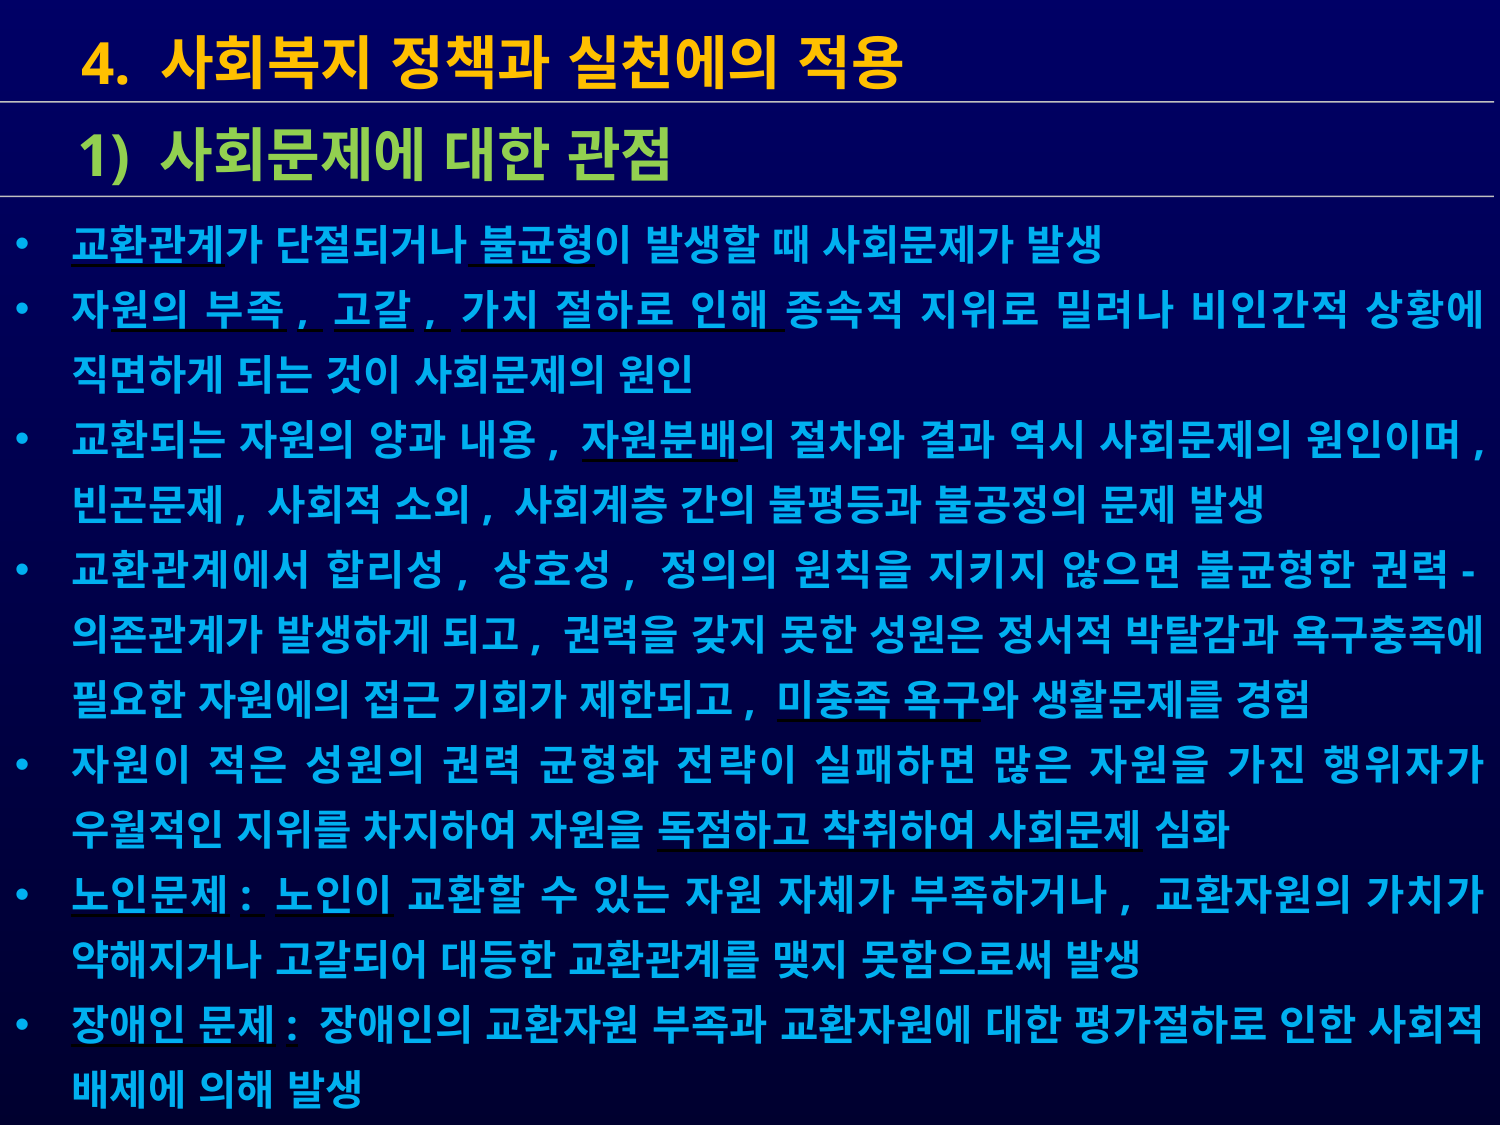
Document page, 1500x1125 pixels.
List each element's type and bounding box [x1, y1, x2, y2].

text_box [0, 18, 1500, 1122]
